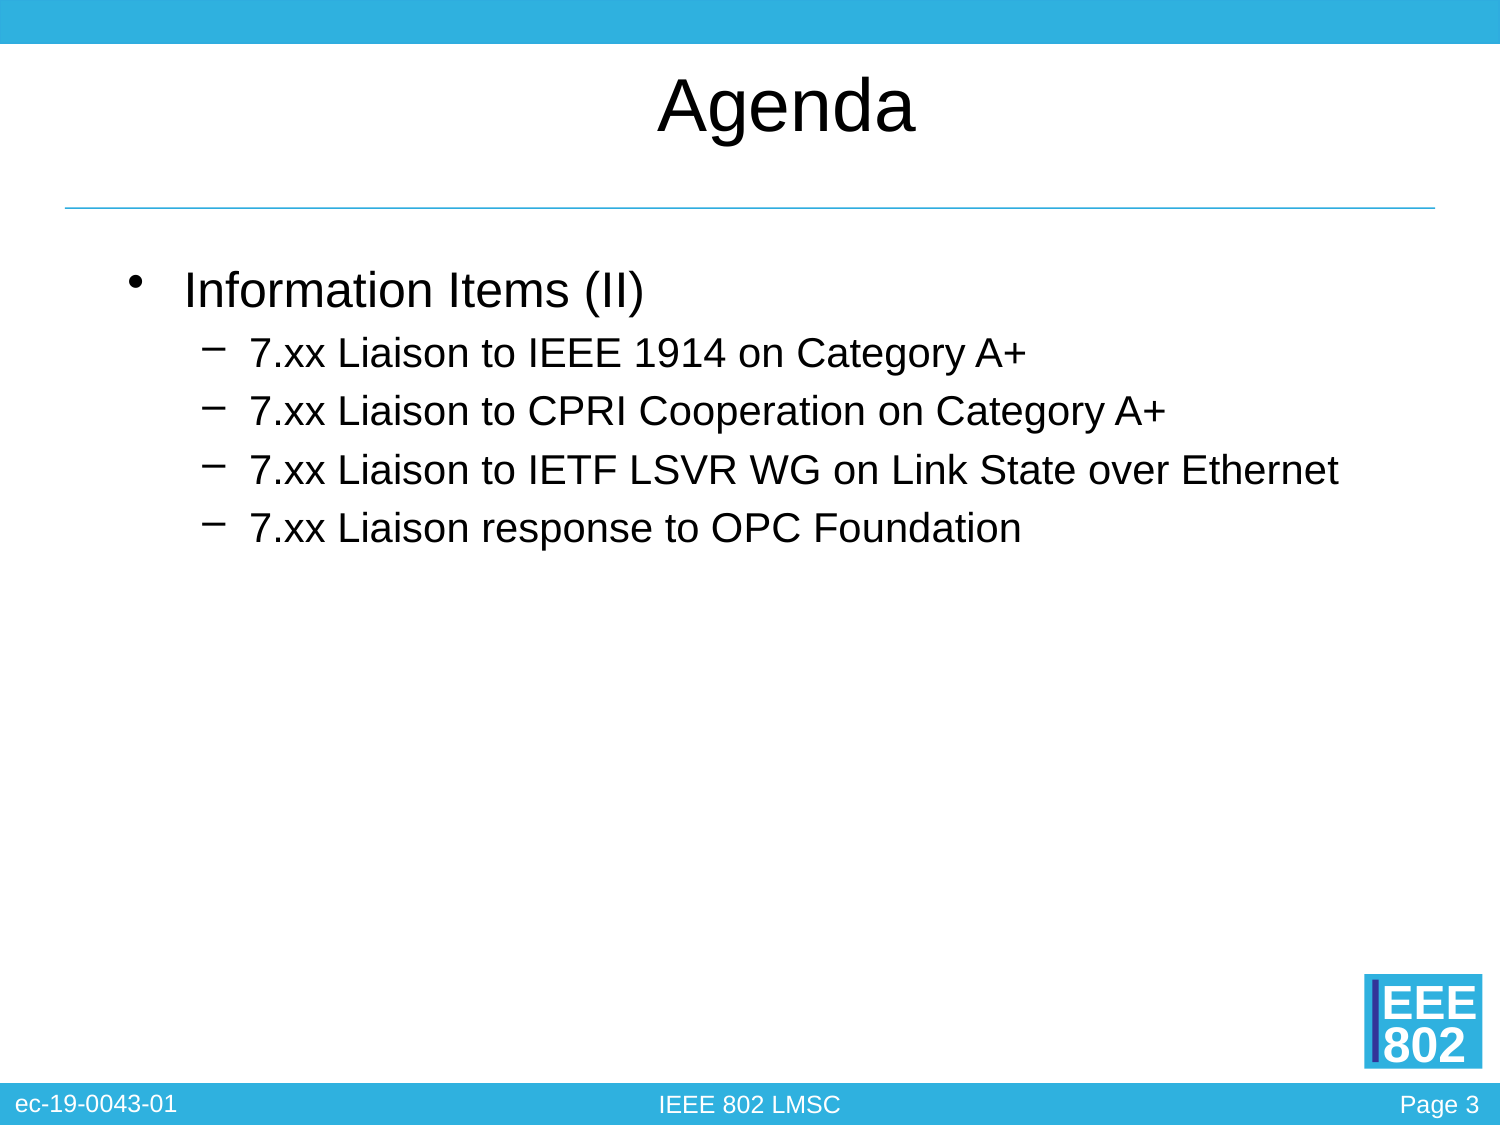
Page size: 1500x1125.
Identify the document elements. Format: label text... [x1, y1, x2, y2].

title Agenda [159, 7, 1435, 195]
list Information Items (II) 7.xx Liaison to IEEE 1914 on Category A+ 7.xx Liaison to CPRI Cooperation on Category A+ 7.xx Liaison to IETF LSVR WG on Link State over Ethernet 7.xx Liaison response to OPC Foundation [112, 249, 1447, 1000]
